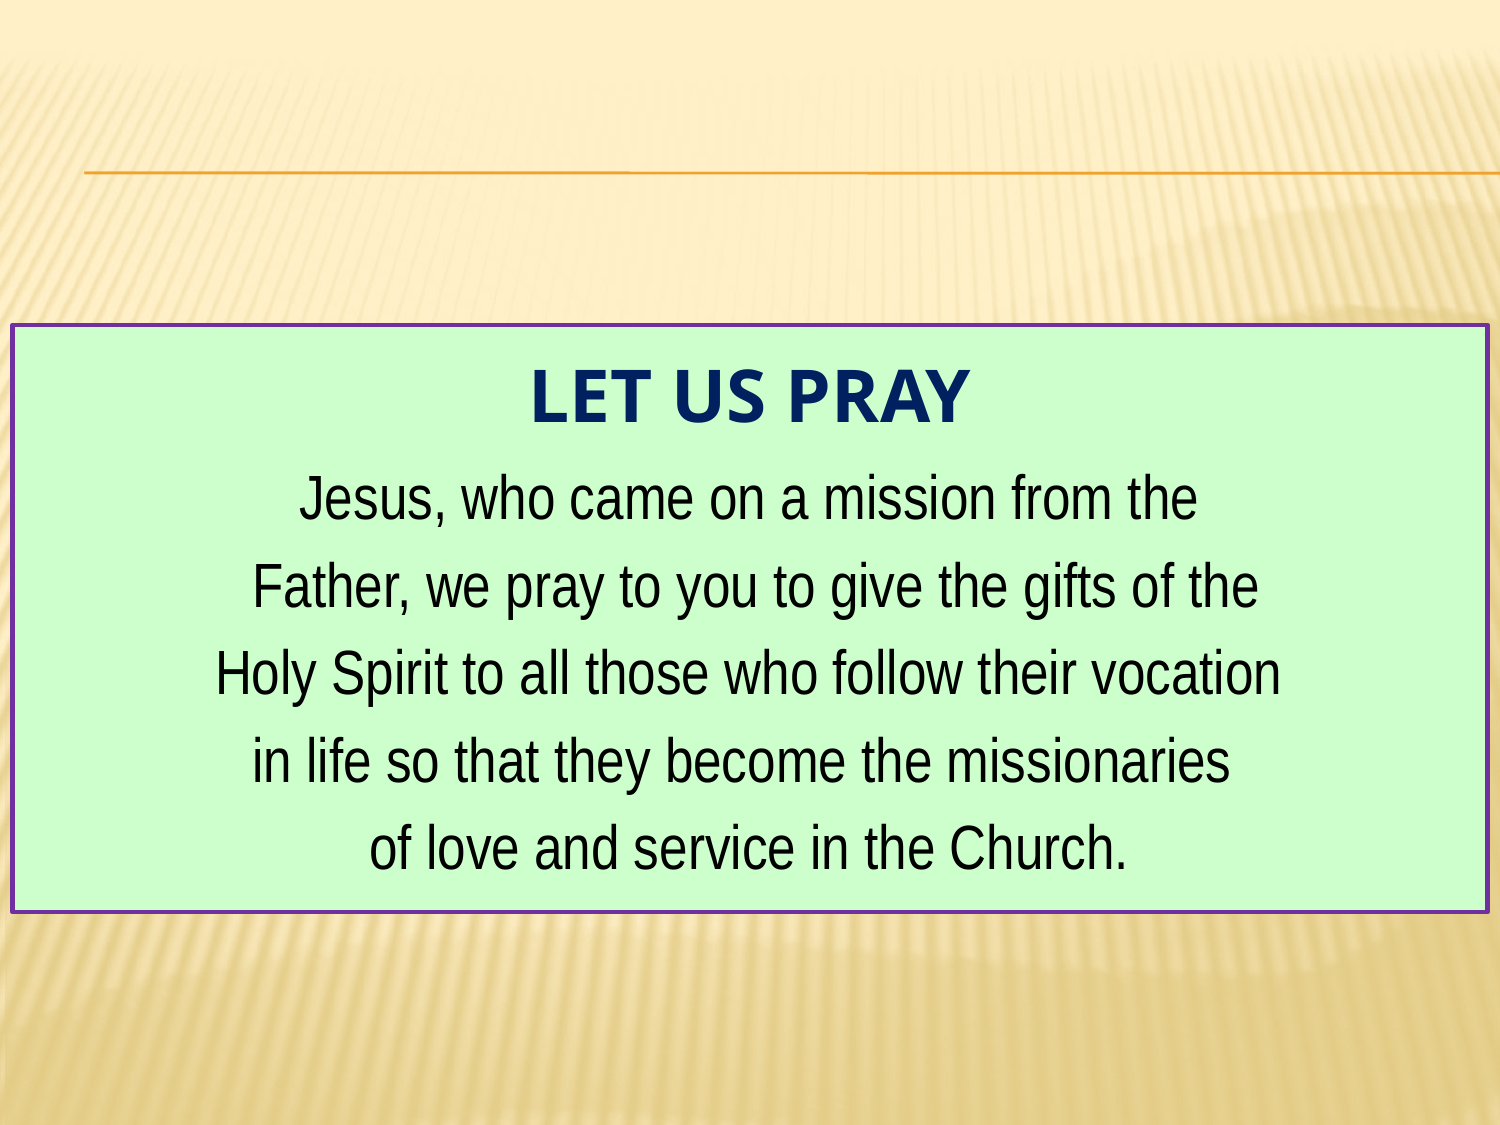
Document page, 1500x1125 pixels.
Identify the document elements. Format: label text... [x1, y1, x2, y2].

text_box [10, 638, 1490, 914]
list Jesus, who came on a mission from the Father, we pray to you to give the gifts of the Holy Spirit to all those who follow their vocation in life so that they become the missionaries of love and service in the Church. [0, 450, 1500, 638]
title Let us Pray [0, 324, 1500, 450]
